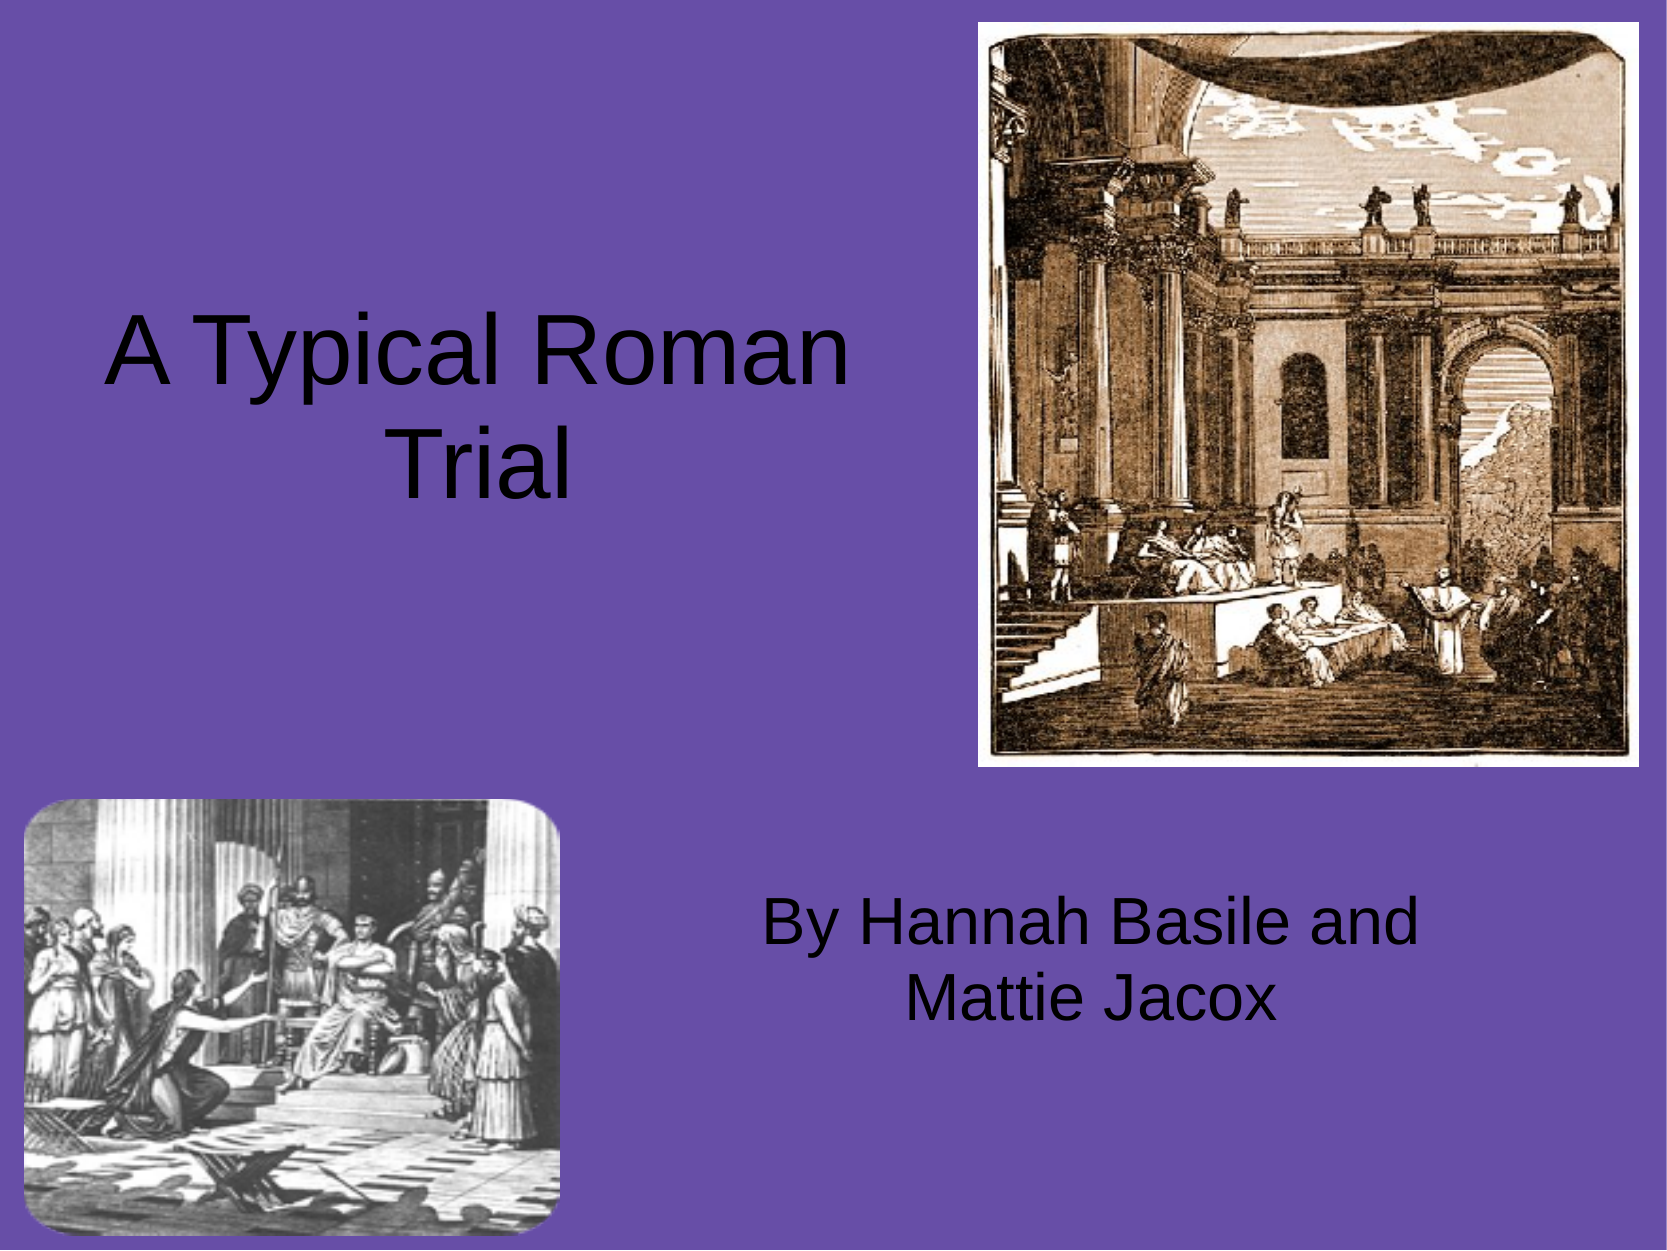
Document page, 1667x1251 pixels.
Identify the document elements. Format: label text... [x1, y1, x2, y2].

picture [24, 799, 560, 1236]
picture [978, 21, 1639, 767]
subtitle By Hannah Basile and Mattie Jacox [736, 883, 1446, 1085]
title A Typical Roman Trial [9, 293, 948, 456]
